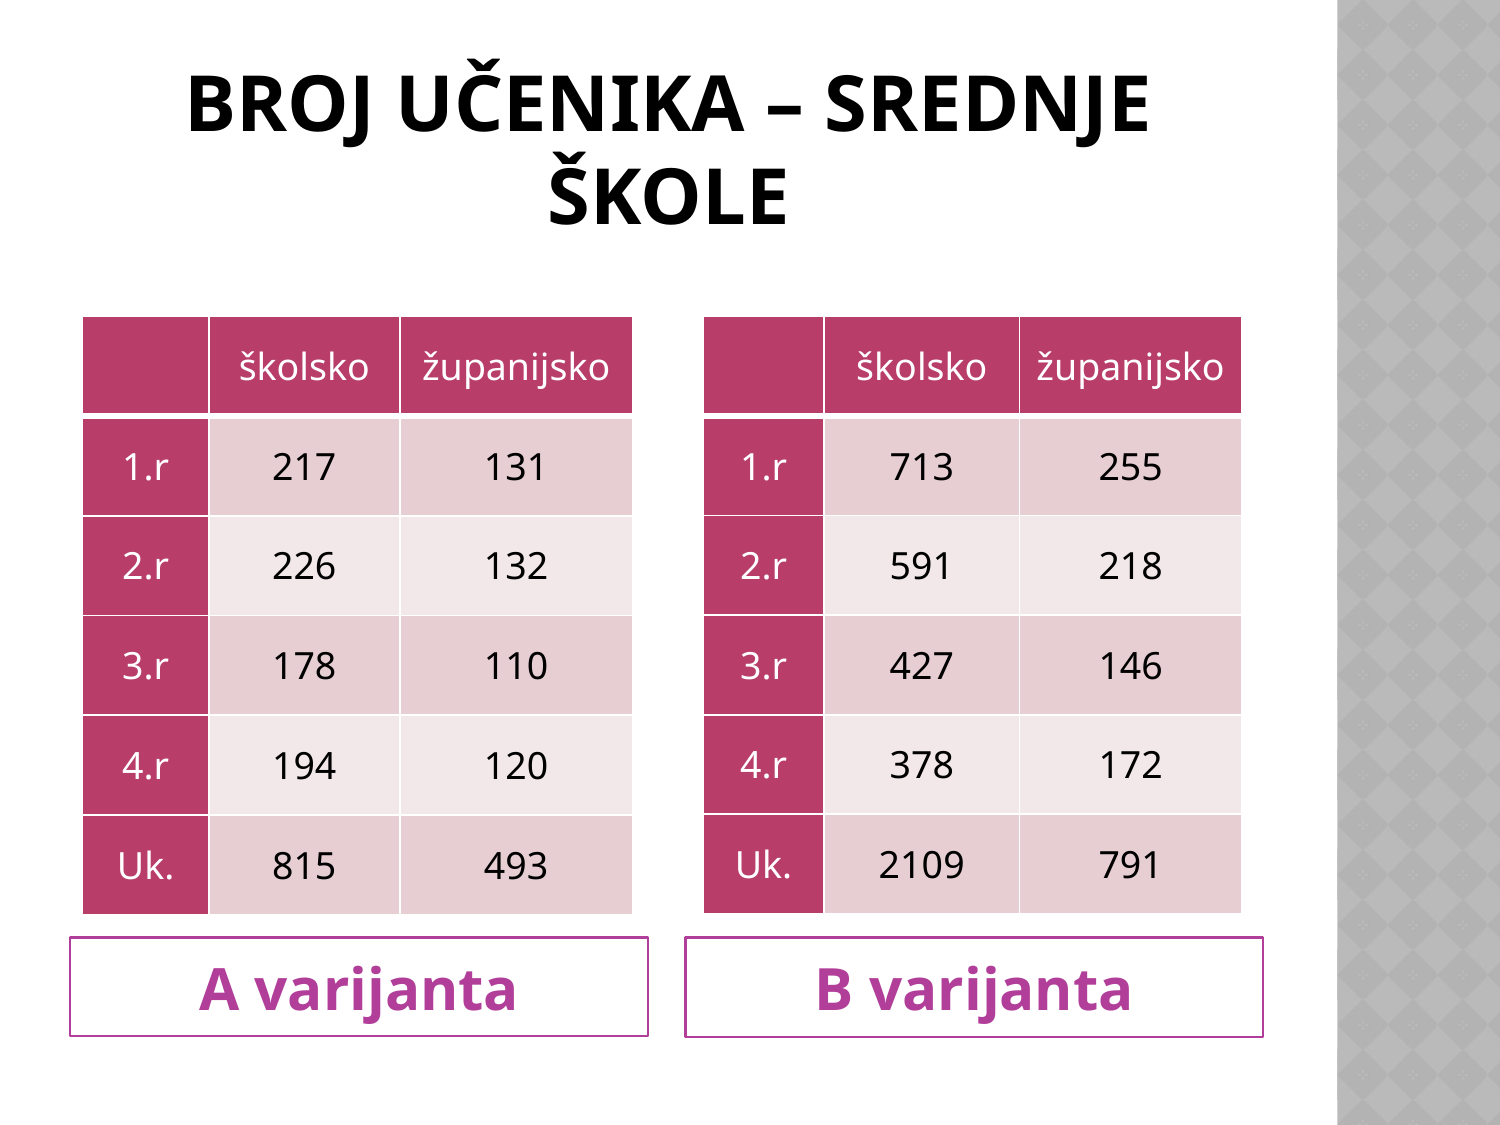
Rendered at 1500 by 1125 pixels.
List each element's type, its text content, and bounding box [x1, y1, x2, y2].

list B varijanta [684, 936, 1264, 1038]
table_cell 2109 [825, 815, 1019, 913]
table_cell 146 [1020, 616, 1241, 714]
table_cell 378 [825, 716, 1019, 813]
table_cell 791 [1020, 815, 1241, 913]
table_cell 2.r [83, 517, 208, 615]
table_cell 3.r [83, 616, 208, 714]
table_cell 255 [1020, 419, 1241, 515]
title Broj učenika – srednje škole [75, 52, 1263, 240]
table_cell 120 [401, 716, 632, 814]
table_cell 2.r [704, 516, 823, 614]
table_cell 110 [401, 616, 632, 714]
table_cell 3.r [704, 616, 823, 714]
table_cell Uk. [83, 816, 208, 914]
table_cell 591 [825, 516, 1019, 614]
table_cell 217 [210, 419, 399, 515]
table_header školsko [825, 317, 1019, 413]
table_cell 194 [210, 716, 399, 814]
table_cell 4.r [83, 716, 208, 814]
table_cell 1.r [704, 419, 823, 515]
list A varijanta [69, 936, 649, 1037]
table_header [704, 317, 823, 413]
table_cell 132 [401, 517, 632, 615]
table_cell 427 [825, 616, 1019, 714]
table_cell 131 [401, 419, 632, 515]
table_cell 815 [210, 816, 399, 914]
table_cell 493 [401, 816, 632, 914]
table_cell 1.r [83, 419, 208, 515]
table_cell 713 [825, 419, 1019, 515]
table_header županijsko [401, 317, 632, 413]
table_header županijsko [1020, 317, 1241, 413]
table_cell 178 [210, 616, 399, 714]
table_cell Uk. [704, 815, 823, 913]
table_cell 172 [1020, 716, 1241, 813]
table_header [83, 317, 208, 413]
table_cell 226 [210, 517, 399, 615]
table_cell 218 [1020, 516, 1241, 614]
table_cell 4.r [704, 716, 823, 813]
table_header školsko [210, 317, 399, 413]
